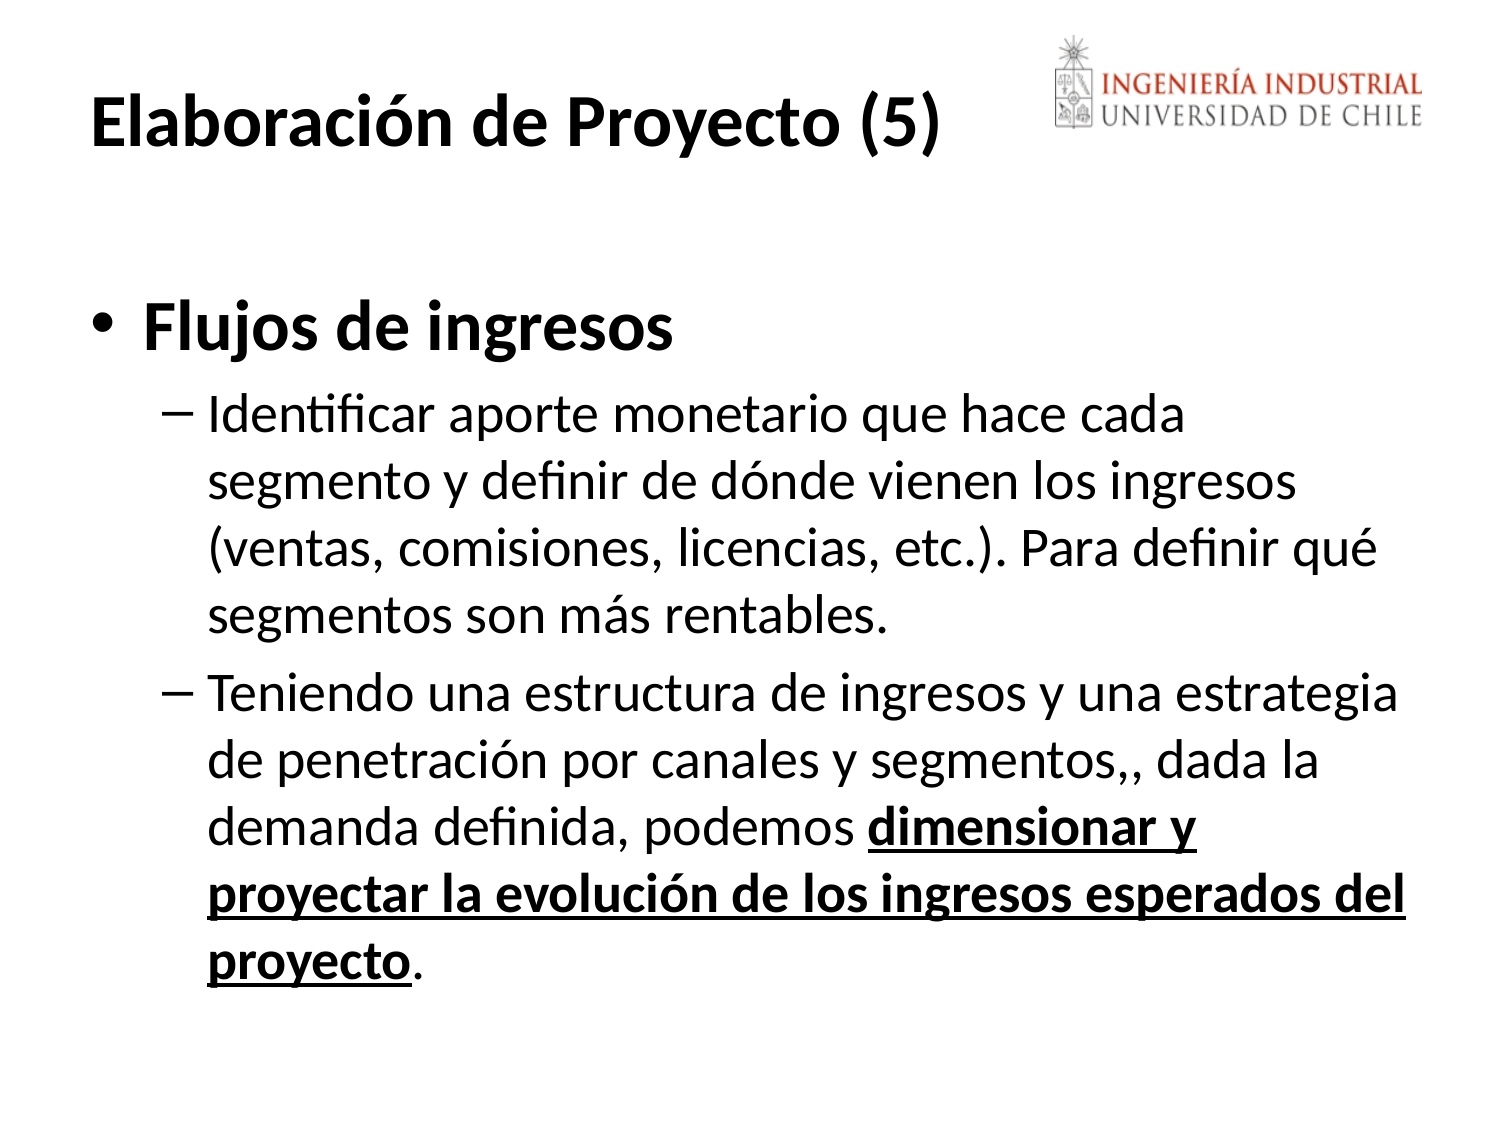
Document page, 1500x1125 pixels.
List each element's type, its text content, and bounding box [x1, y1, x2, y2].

title Elaboración de Proyecto (5) [75, 45, 1425, 188]
list Flujos de ingresos Identificar aporte monetario que hace cada segmento y definir de dónde vienen los ingresos (ventas, comisiones, licencias, etc.). Para definir qué segmentos son más rentables. Teniendo una estructura de ingresos y una estrategia de penetración por canales y segmentos,, dada la demanda definida, podemos dimensionar y proyectar la evolución de los ingresos esperados del proyecto. [75, 262, 1425, 1005]
picture [1055, 35, 1422, 45]
